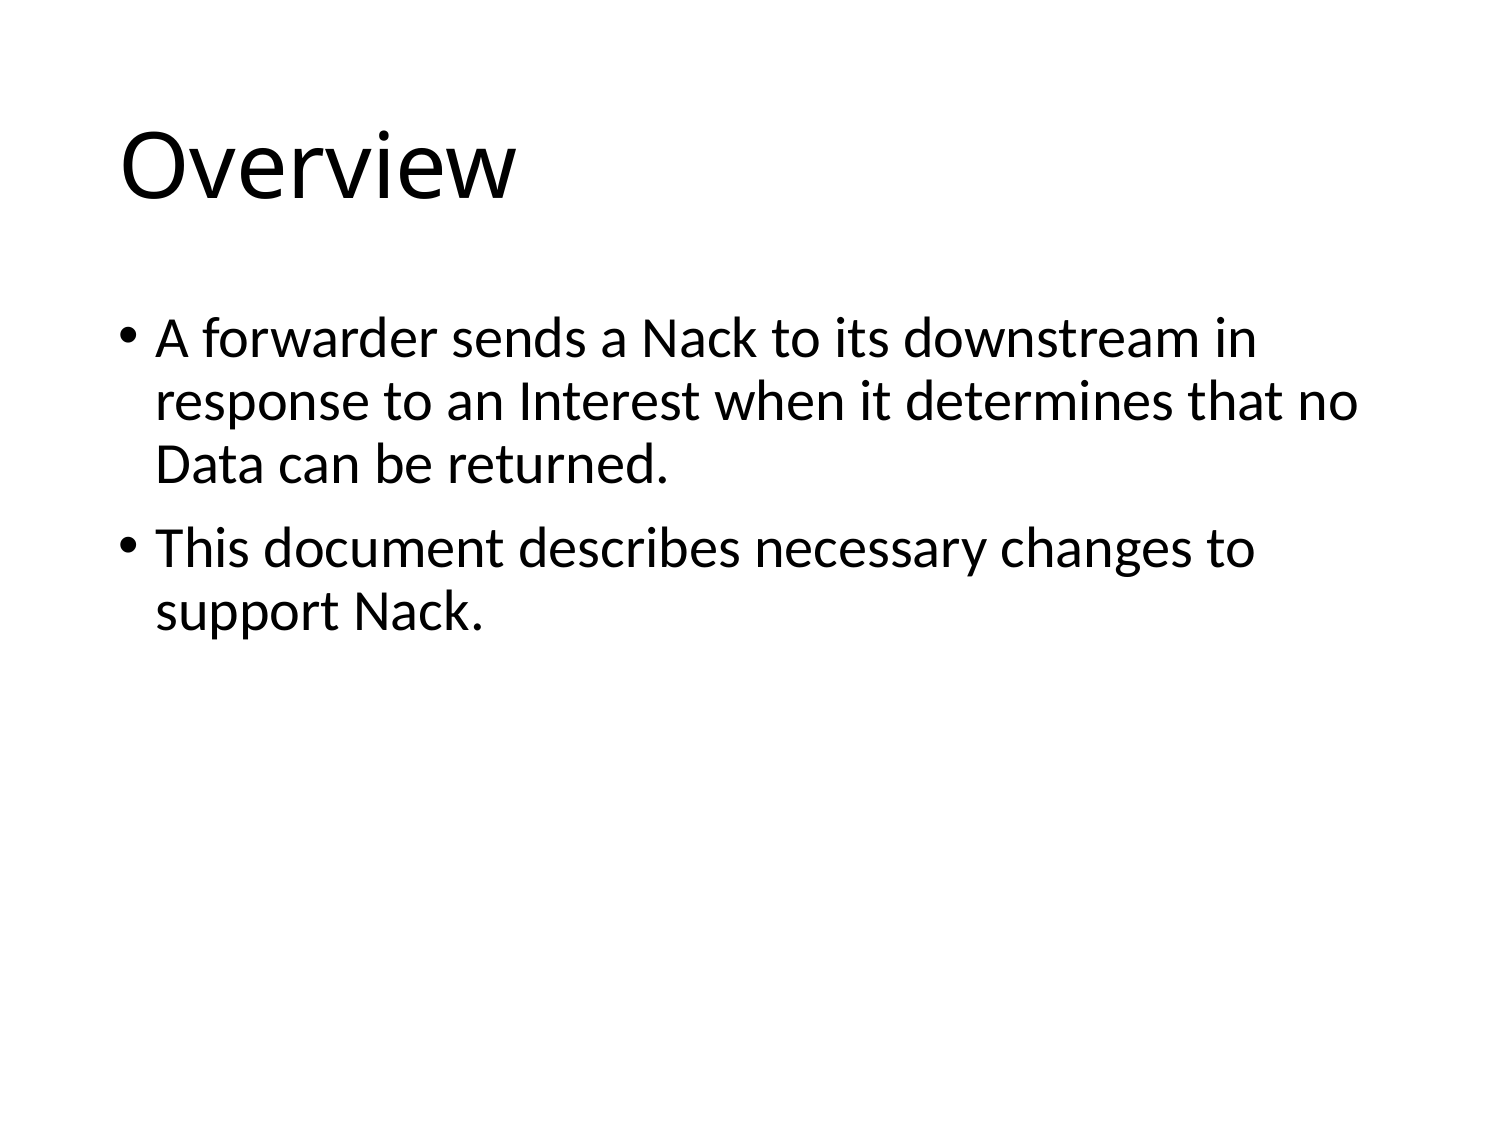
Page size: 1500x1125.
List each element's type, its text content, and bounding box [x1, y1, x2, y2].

title Overview [103, 59, 1397, 278]
list A forwarder sends a Nack to its downstream in response to an Interest when it determines that no Data can be returned. This document describes necessary changes to support Nack. [103, 299, 1397, 1014]
